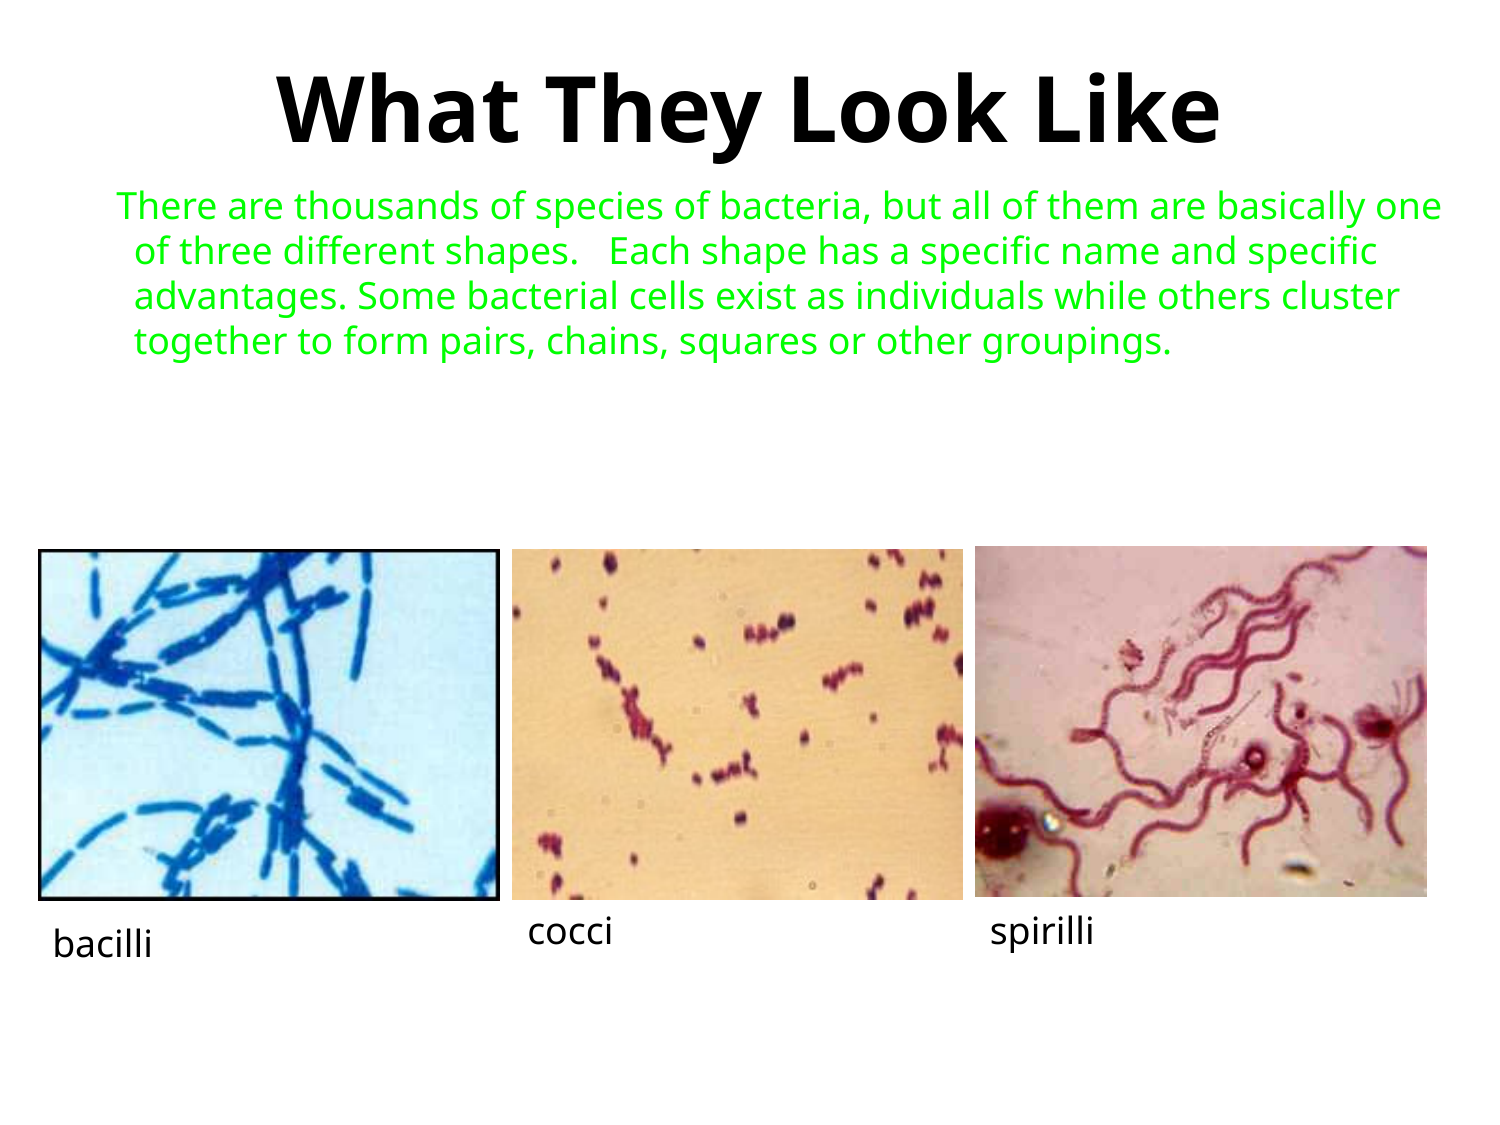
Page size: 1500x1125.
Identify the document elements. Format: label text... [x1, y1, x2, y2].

picture [974, 546, 1427, 898]
title What They Look Like [112, 12, 1388, 174]
text_box bacilli [37, 912, 438, 973]
picture [38, 549, 501, 901]
text_box cocci [512, 909, 863, 960]
picture [512, 549, 963, 901]
text_box spirilli [974, 906, 1350, 960]
list There are thousands of species of bacteria, but all of them are basically one of three different shapes. Each shape has a specific name and specific advantages. Some bacterial cells exist as individuals while others cluster together to form pairs, chains, squares or other groupings. [62, 174, 1463, 525]
